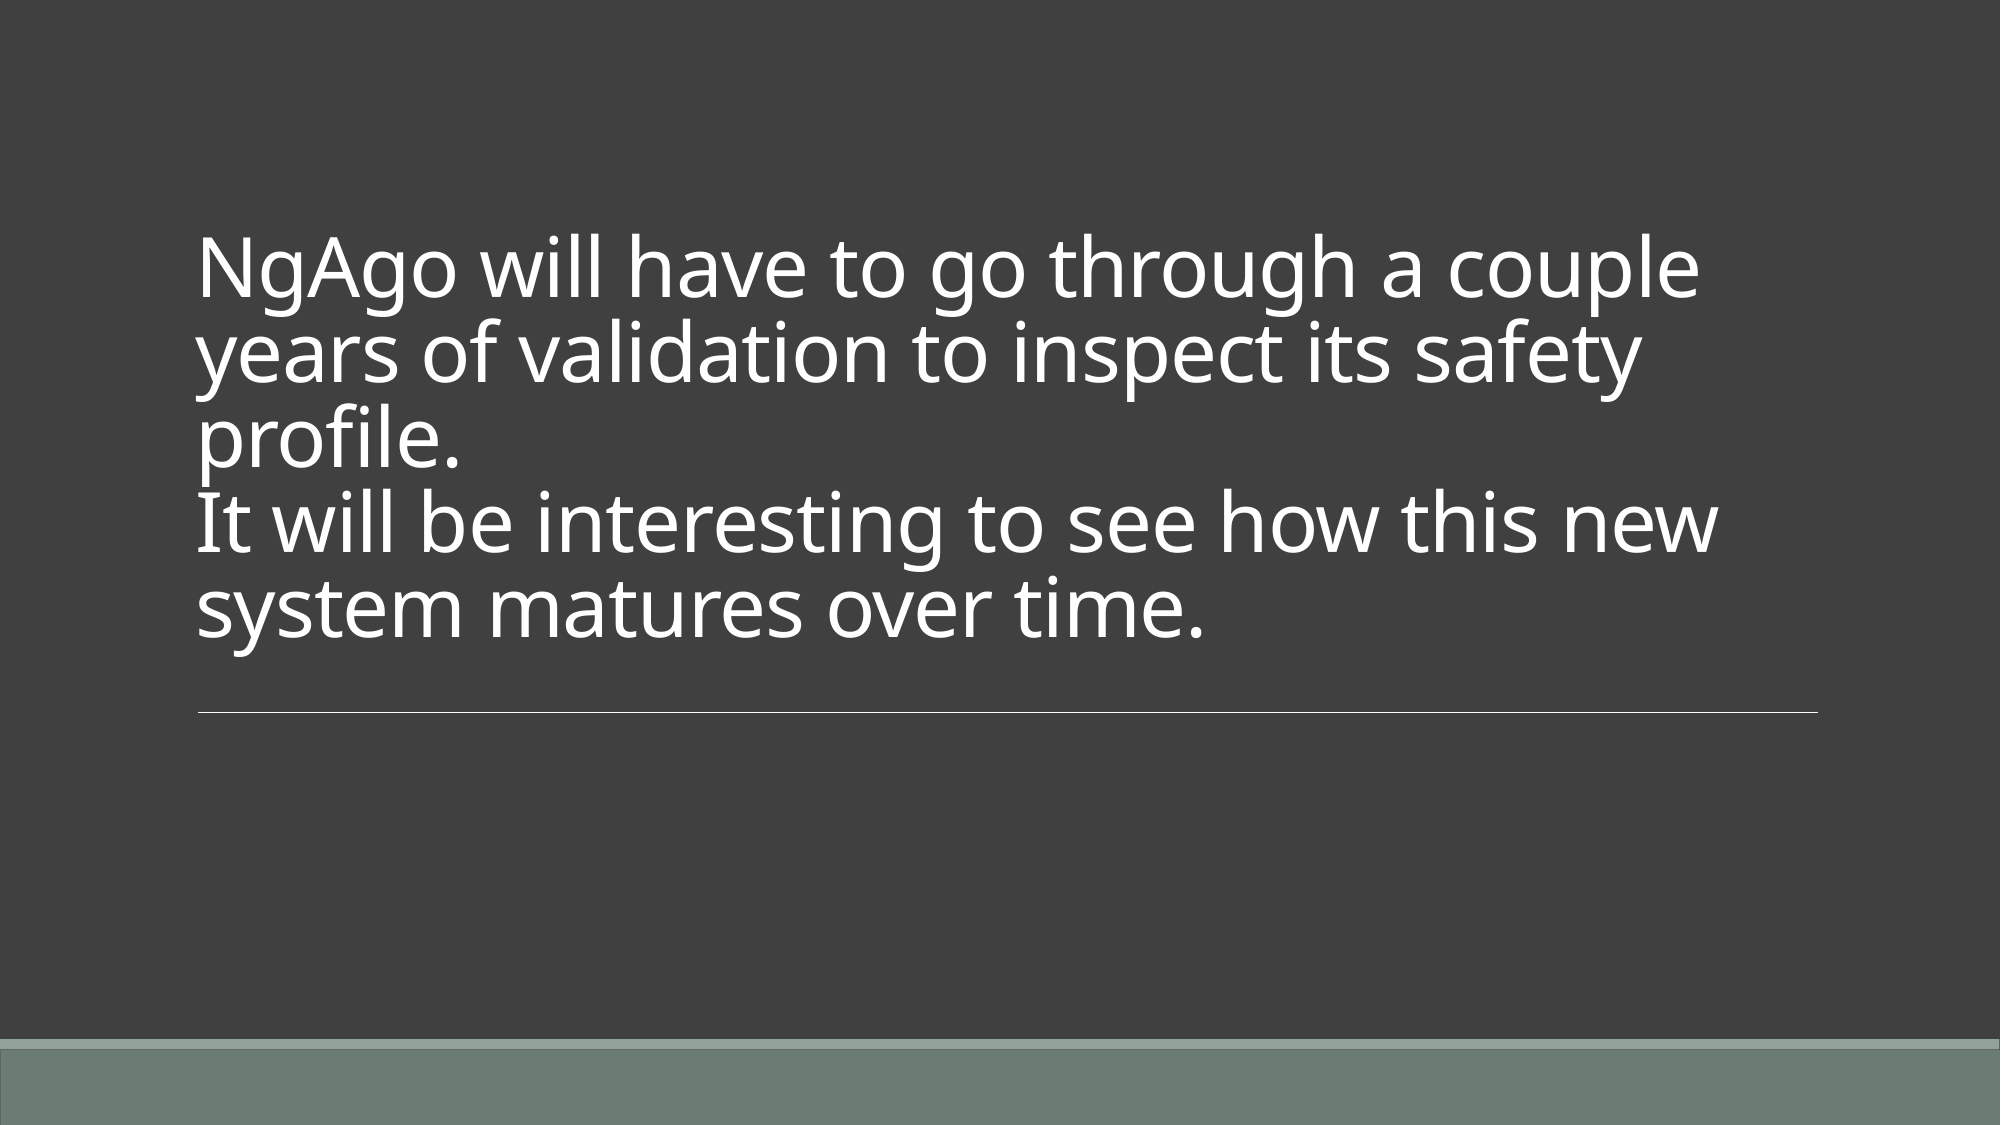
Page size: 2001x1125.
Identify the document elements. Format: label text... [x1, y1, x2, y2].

title NgAgo will have to go through a couple years of validation to inspect its safety profile. It will be interesting to see how this new system matures over time. [180, 76, 1830, 662]
